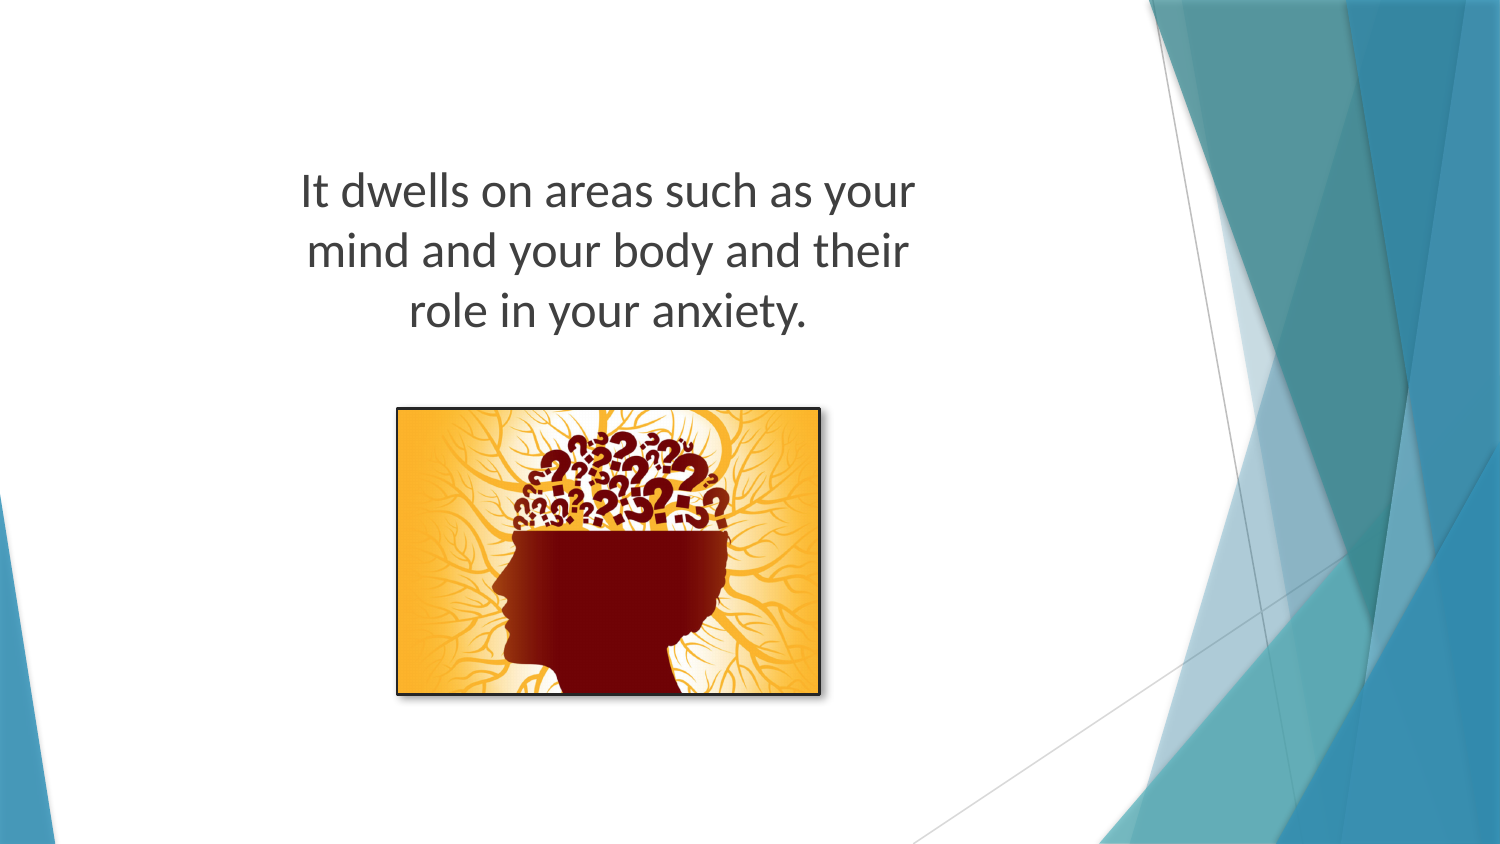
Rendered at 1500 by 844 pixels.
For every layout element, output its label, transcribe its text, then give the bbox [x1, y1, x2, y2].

list It dwells on areas such as your mind and your body and their role in your anxiety. [253, 149, 963, 351]
picture [397, 409, 819, 695]
